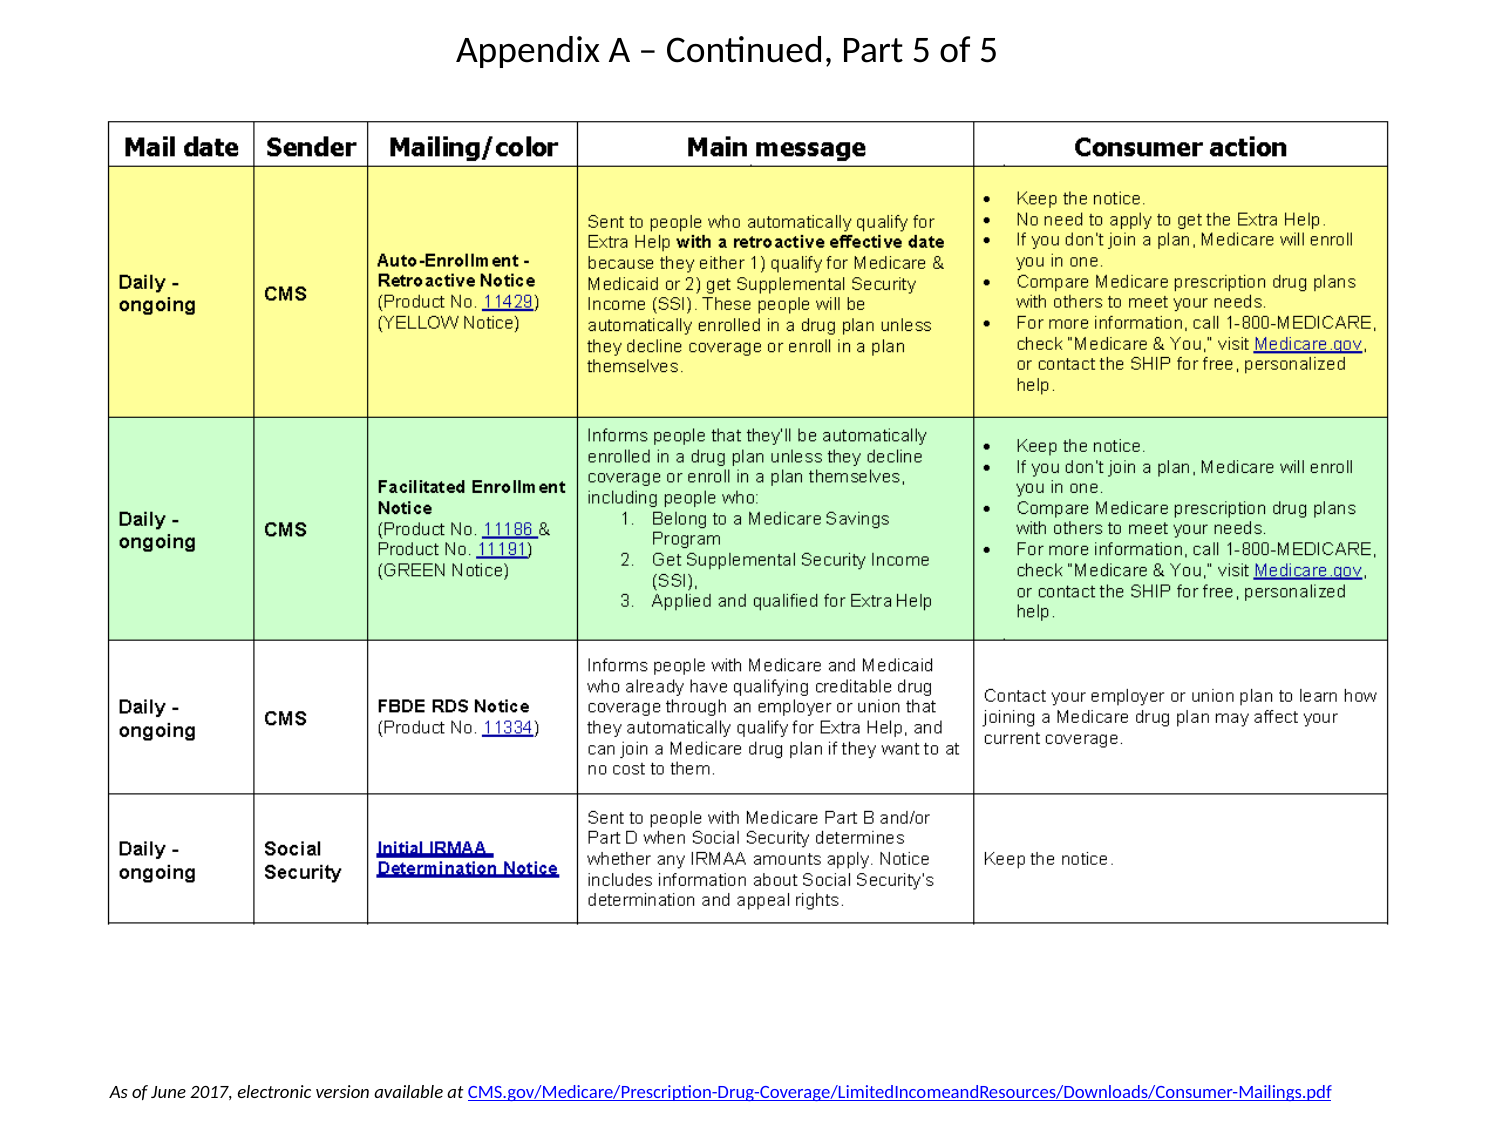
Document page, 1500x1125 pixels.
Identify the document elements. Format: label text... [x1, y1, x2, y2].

picture [103, 115, 1397, 927]
title Appendix A – Continued, Part 5 of 5 3 [66, 24, 1417, 116]
text_box As of June 2017, electronic version available at CMS.gov/Medicare/Prescription-Drug-Coverage/LimitedIncomeandResources/Downloads/Consumer-Mailings.pdf [104, 1050, 1379, 1110]
